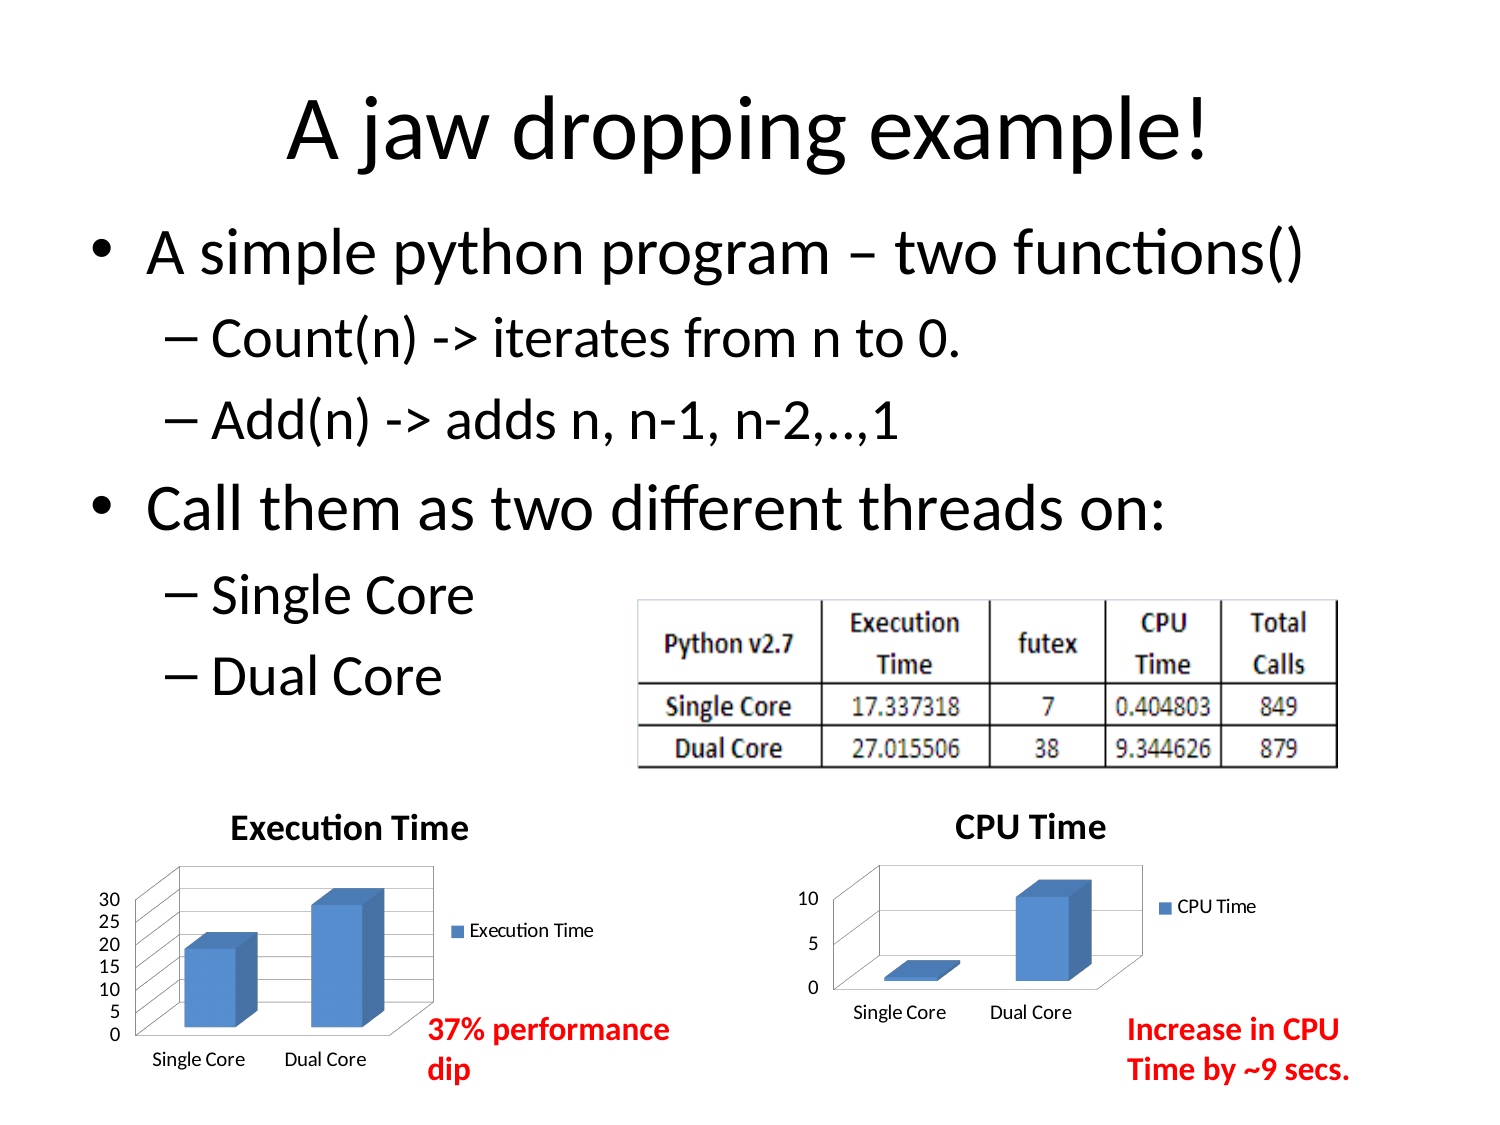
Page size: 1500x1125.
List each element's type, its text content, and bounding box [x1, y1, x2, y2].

list A simple python program – two functions() Count(n) -> iterates from n to 0. Add(n) -> adds n, n-1, n-2,..,1 Call them as two different threads on: Single Core Dual Core [75, 200, 1425, 1100]
text_box 37% performance dip [412, 999, 700, 1095]
text_box Increase in CPU Time by ~9 secs. [1112, 999, 1400, 1095]
picture [637, 599, 1338, 776]
chart [787, 787, 1276, 1030]
title A jaw dropping example! [75, 45, 1425, 200]
chart [87, 787, 613, 1077]
